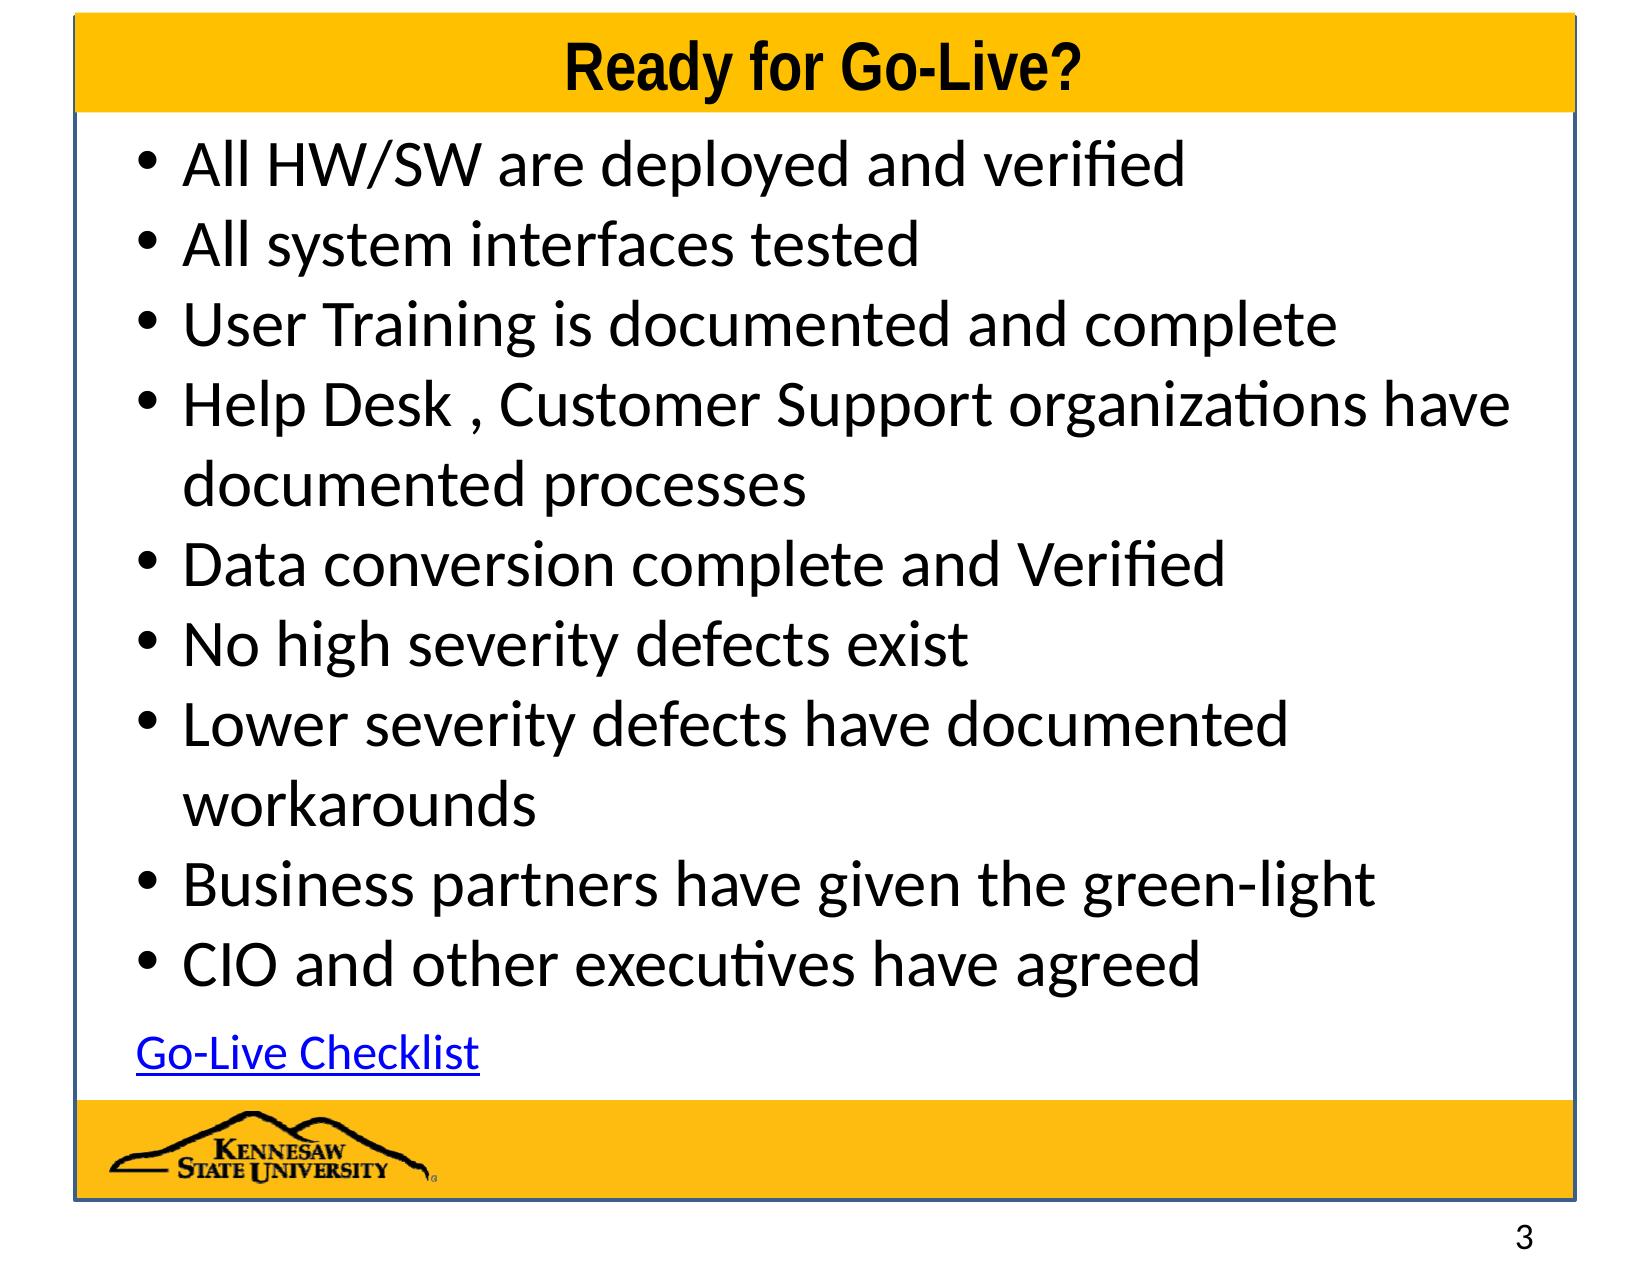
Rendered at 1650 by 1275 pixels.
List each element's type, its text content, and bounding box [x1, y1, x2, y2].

picture [108, 1111, 437, 1184]
title Ready for Go-Live? [75, 12, 1575, 113]
text_box Go-Live Checklist [120, 1012, 659, 1088]
text_box All HW/SW are deployed and verified All system interfaces tested User Training is documented and complete Help Desk , Customer Support organizations have documented processes Data conversion complete and Verified No high severity defects exist Lower severity defects have documented workarounds Business partners have given the green-light CIO and other executives have agreed [121, 112, 1646, 1052]
